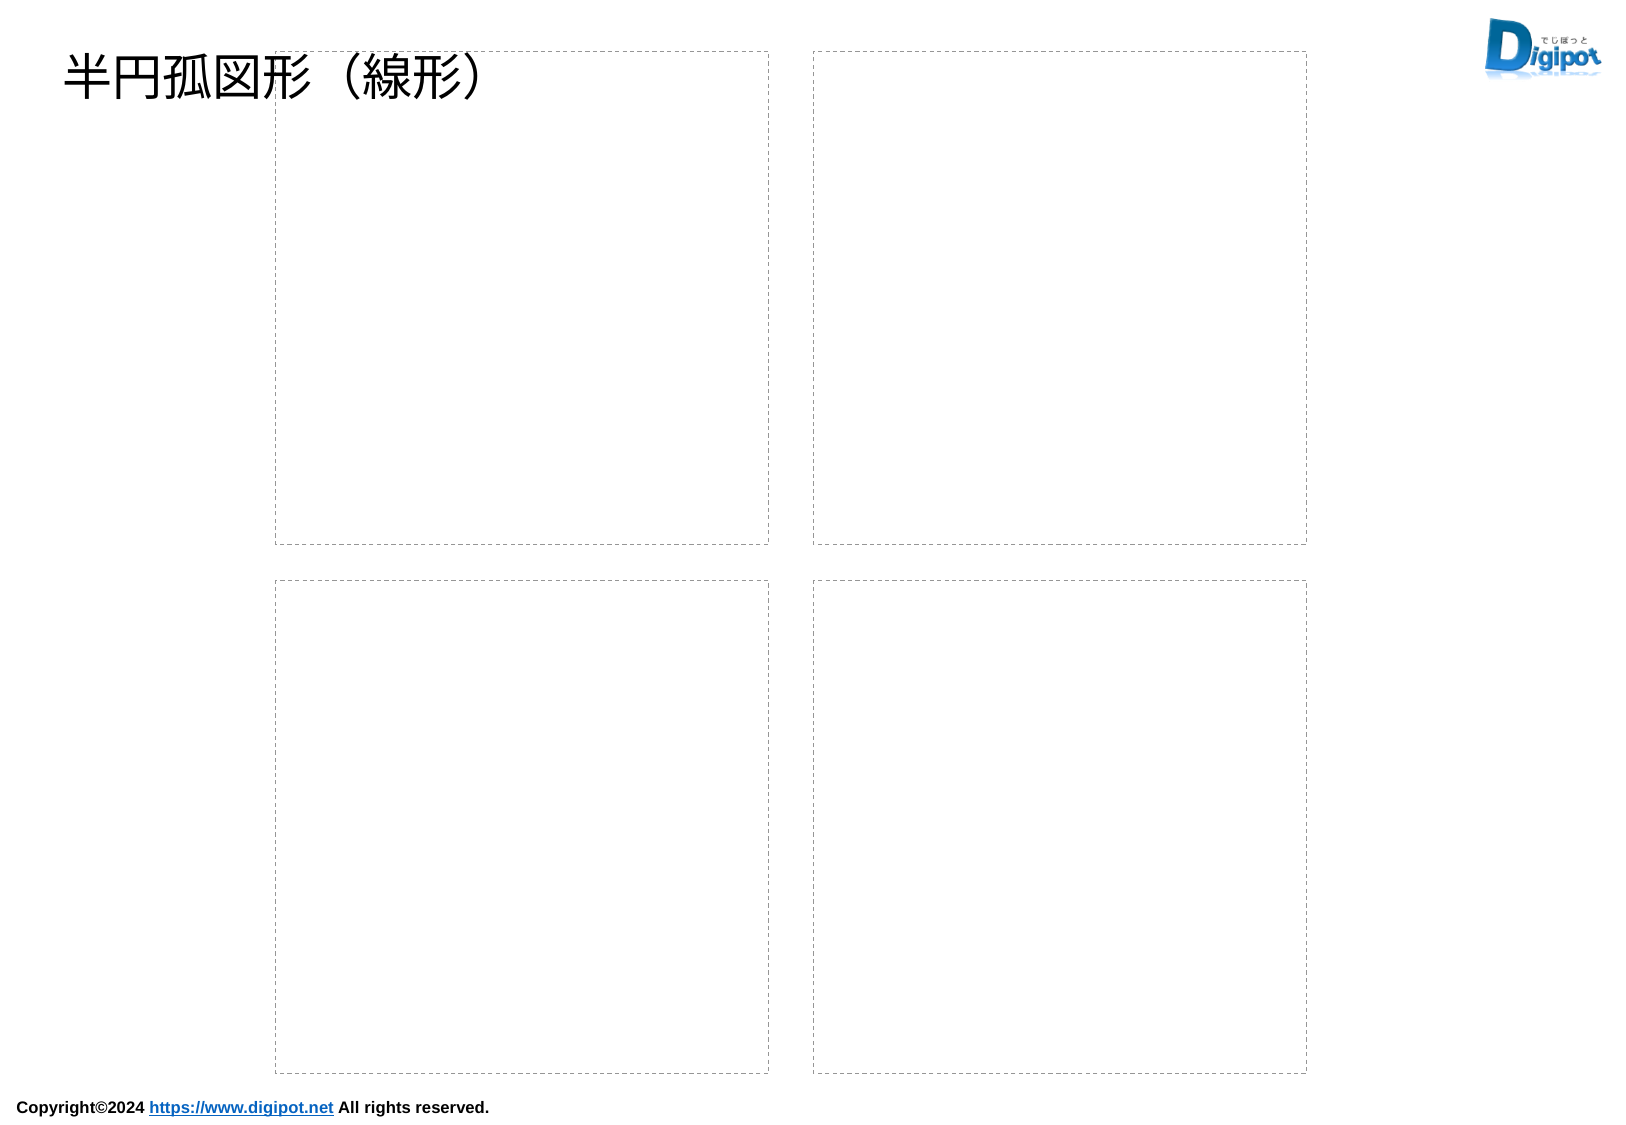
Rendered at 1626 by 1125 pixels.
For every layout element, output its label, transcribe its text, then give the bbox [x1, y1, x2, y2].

picture [1485, 18, 1602, 82]
text_box 半円孤図形（線形） [47, 38, 528, 113]
